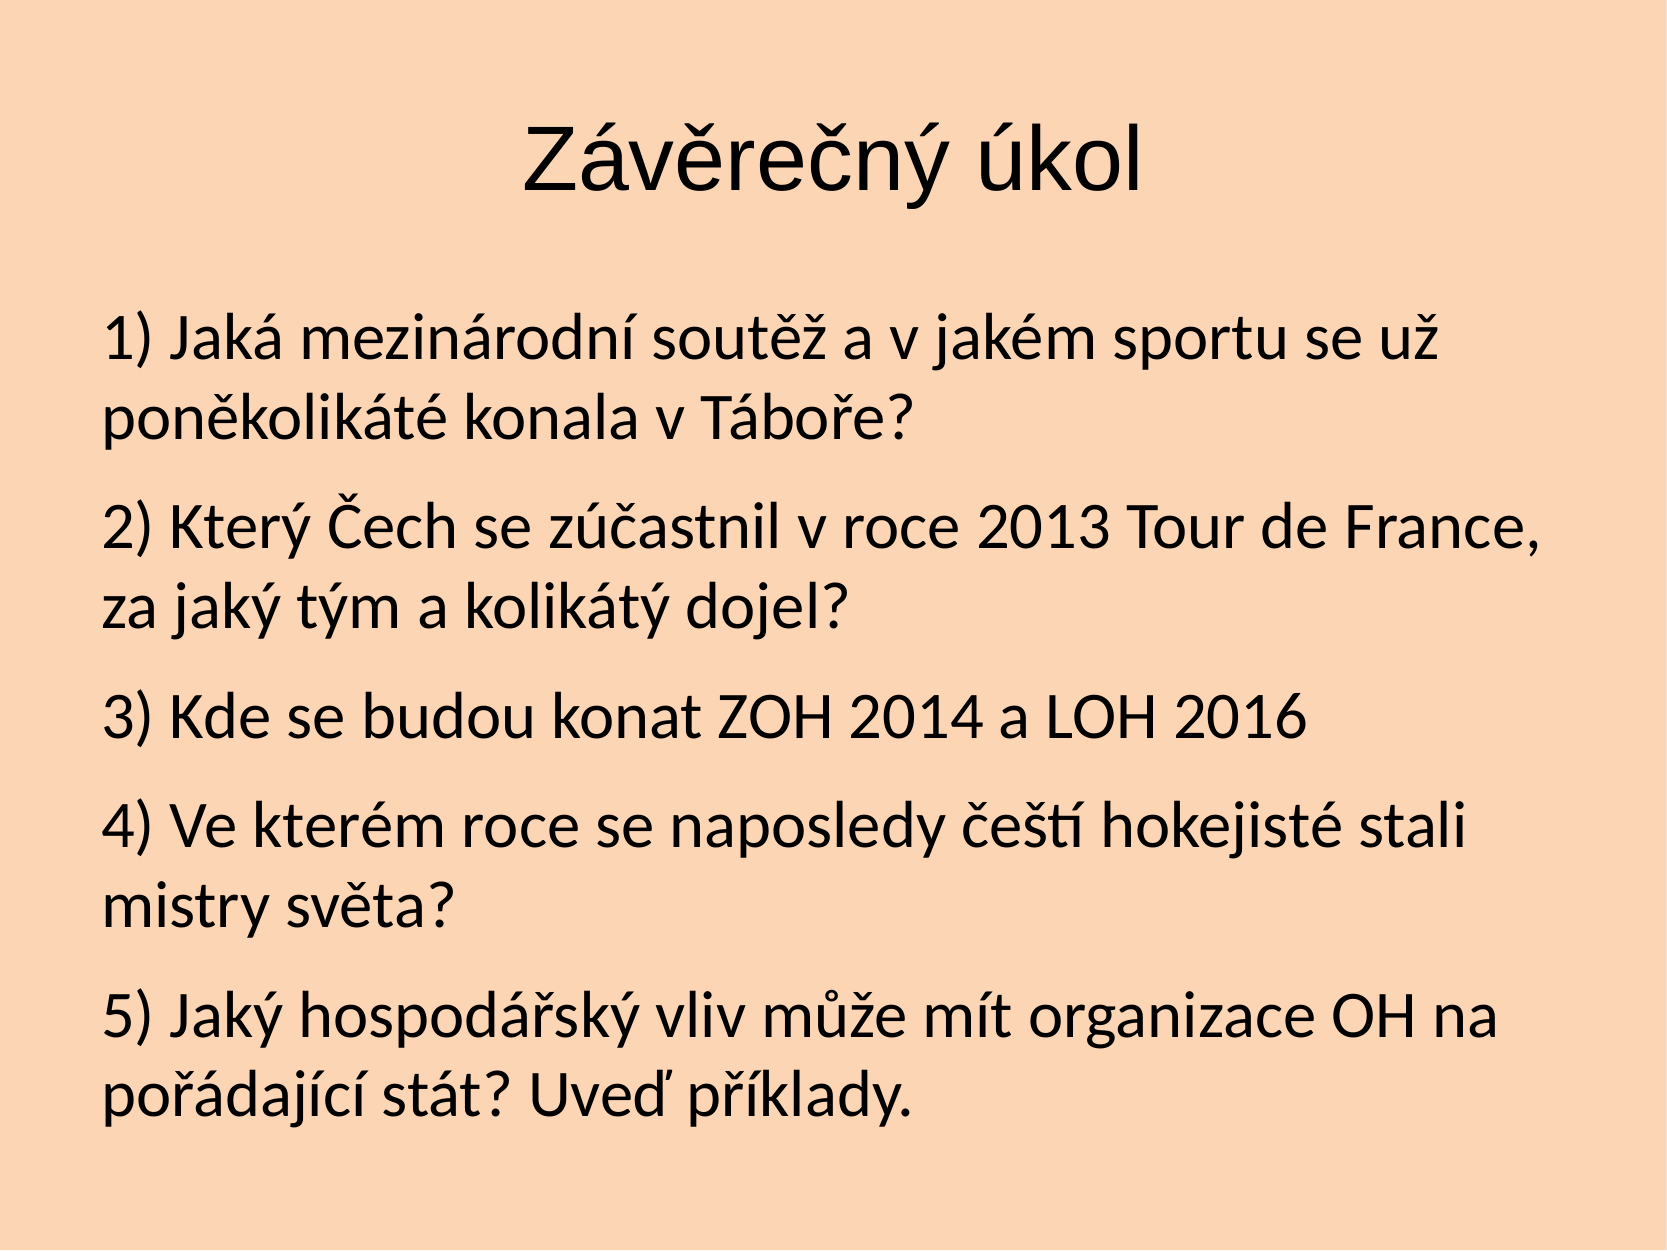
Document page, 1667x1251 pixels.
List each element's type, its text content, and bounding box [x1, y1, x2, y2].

list 1) Jaká mezinárodní soutěž a v jakém sportu se už poněkolikáté konala v Táboře? 2) Který Čech se zúčastnil v roce 2013 Tour de France, za jaký tým a kolikátý dojel? 3) Kde se budou konat ZOH 2014 a LOH 2016 4) Ve kterém roce se naposledy čeští hokejisté stali mistry světa? 5) Jaký hospodářský vliv může mít organizace OH na pořádající stát? Uveď příklady. [83, 292, 1584, 1157]
title Závěrečný úkol [83, 49, 1584, 259]
